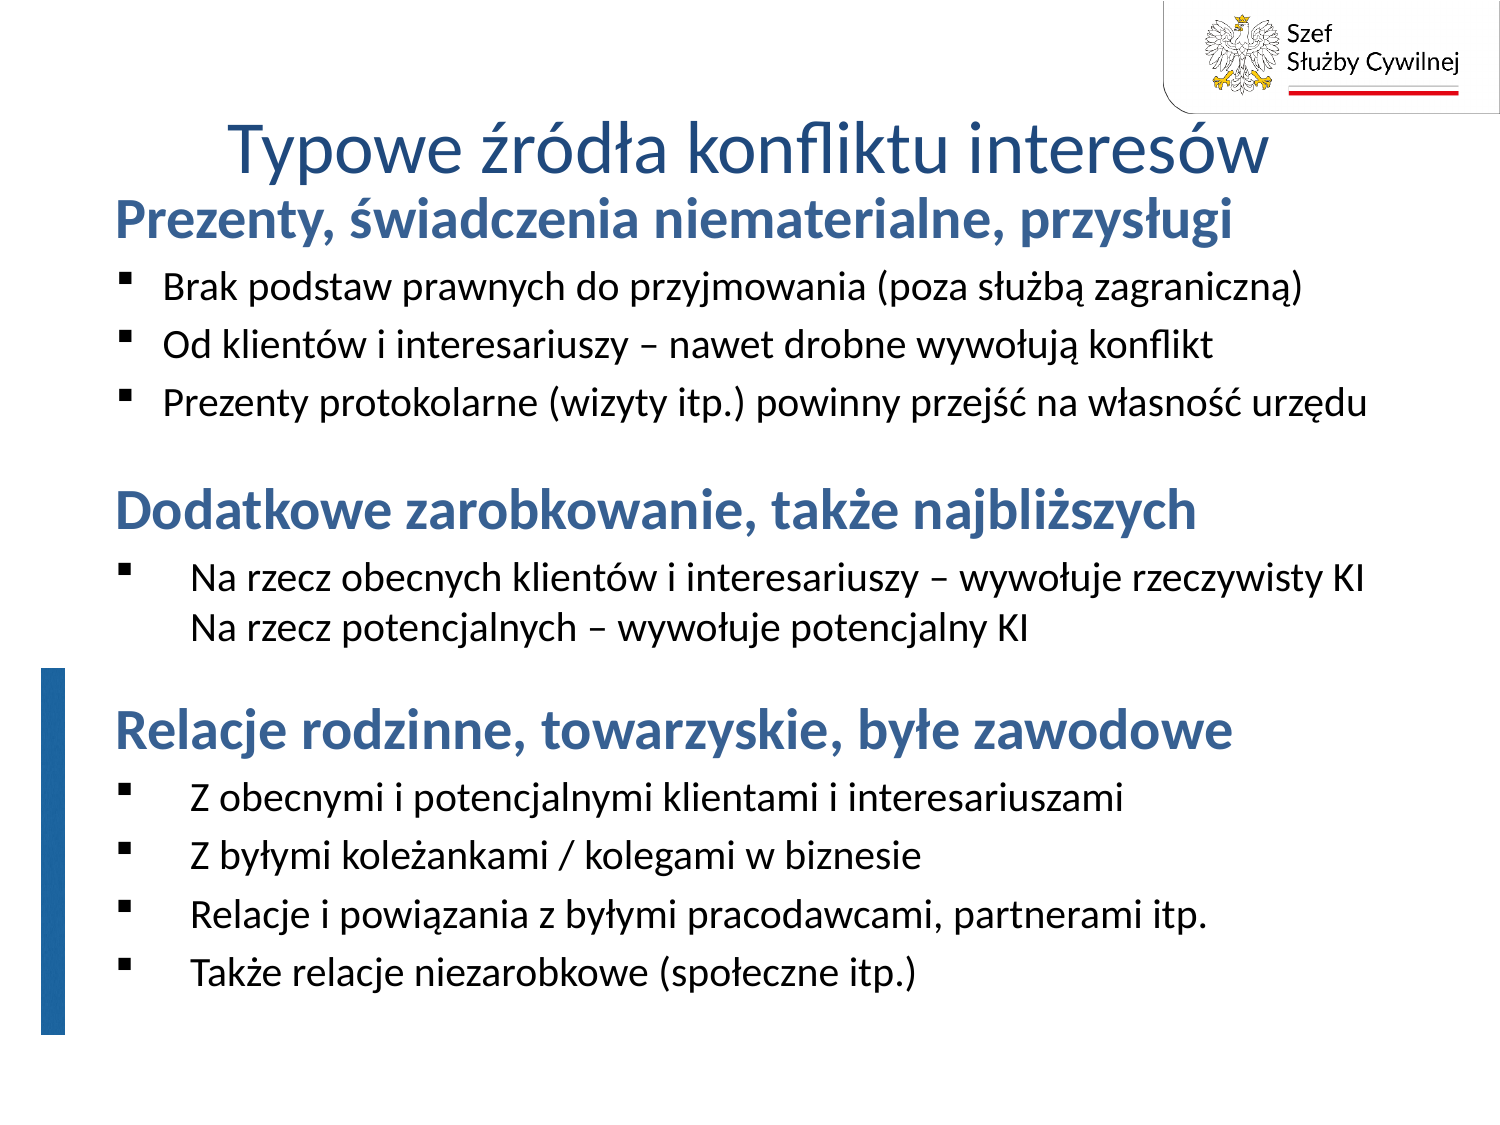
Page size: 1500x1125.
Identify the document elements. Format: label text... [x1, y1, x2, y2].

picture [1163, 0, 1500, 114]
title Typowe źródła konfliktu interesów [99, 90, 1399, 216]
picture [41, 668, 65, 1035]
text_box Prezenty, świadczenia niematerialne, przysługi Brak podstaw prawnych do przyjmowania (poza służbą zagraniczną) Od klientów i interesariuszy – nawet drobne wywołują konflikt Prezenty protokolarne (wizyty itp.) powinny przejść na własność urzędu [100, 172, 1401, 444]
text_box Relacje rodzinne, towarzyskie, byłe zawodowe Z obecnymi i potencjalnymi klientami i interesariuszami Z byłymi koleżankami / kolegami w biznesie Relacje i powiązania z byłymi pracodawcami, partnerami itp. Także relacje niezarobkowe (społeczne itp.) [100, 683, 1400, 1035]
text_box Dodatkowe zarobkowanie, także najbliższych Na rzecz obecnych klientów i interesariuszy – wywołuje rzeczywisty KI Na rzecz potencjalnych – wywołuje potencjalny KI [100, 463, 1400, 665]
